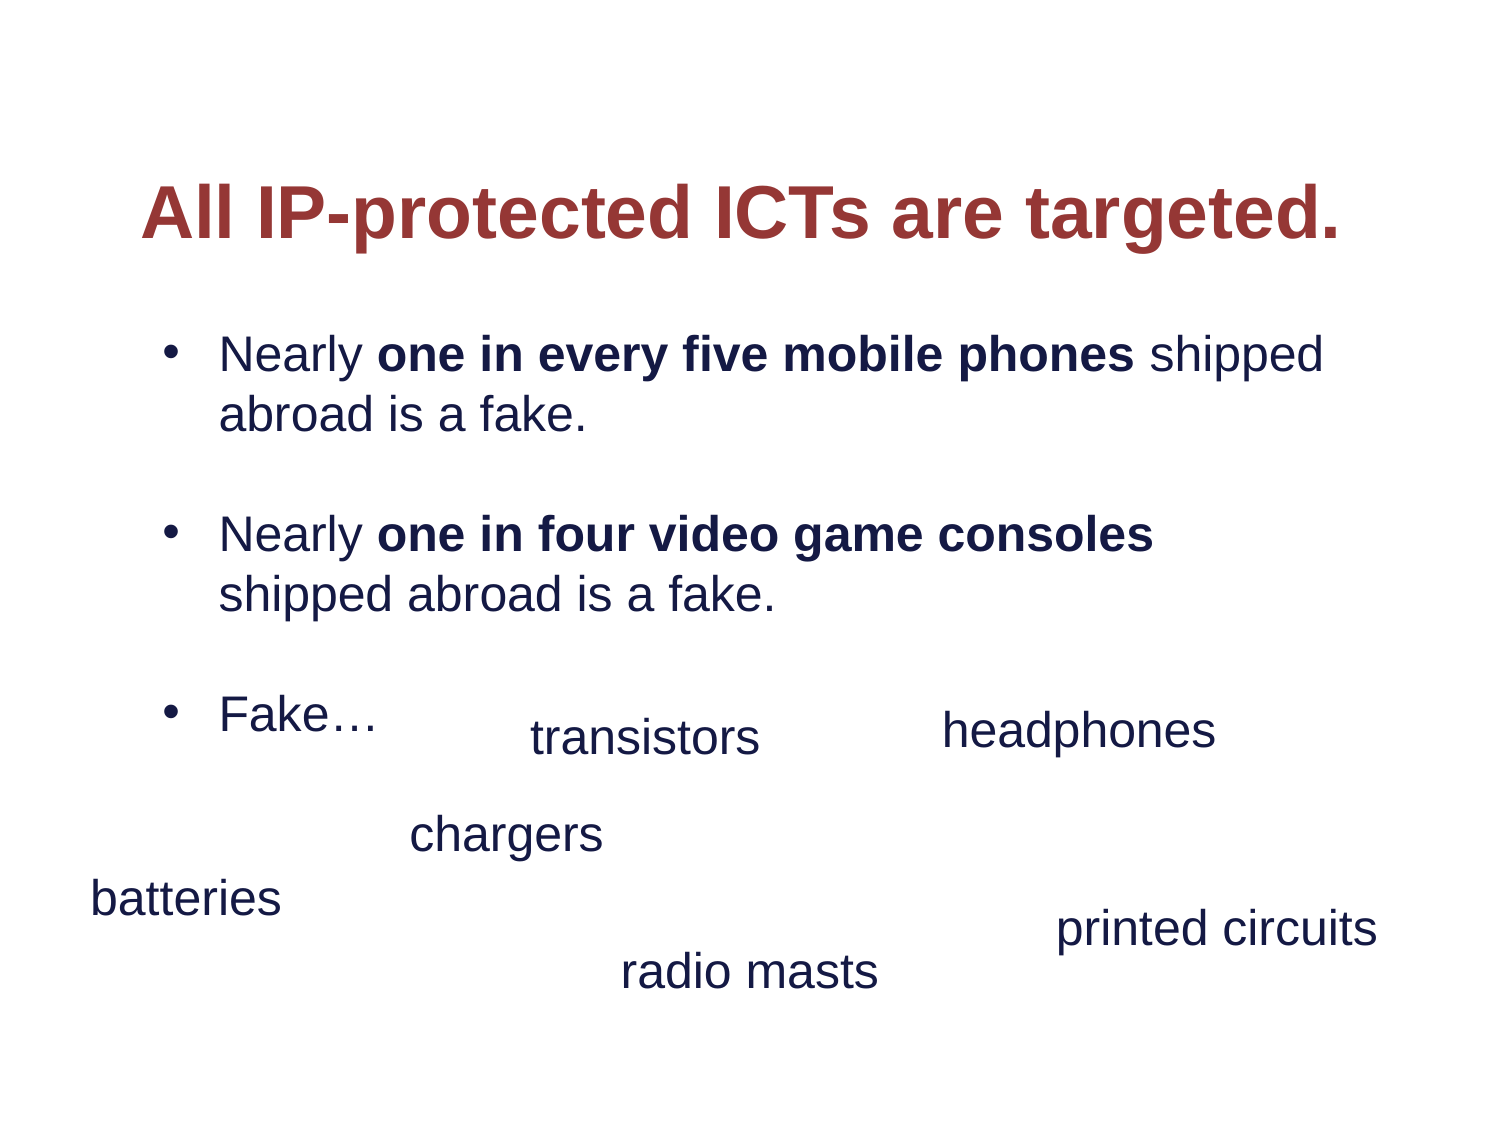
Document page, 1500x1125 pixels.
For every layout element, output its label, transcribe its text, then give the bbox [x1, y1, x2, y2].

text_box Nearly one in every five mobile phones shipped abroad is a fake. Nearly one in four video game consoles shipped abroad is a fake. Fake… [147, 314, 1353, 750]
text_box radio masts [605, 930, 895, 1006]
text_box chargers [394, 793, 633, 869]
text_box transistors [515, 697, 776, 772]
text_box headphones [927, 690, 1270, 765]
text_box batteries [75, 857, 297, 933]
text_box printed circuits [1041, 888, 1394, 963]
title All IP-protected ICTs are targeted. [76, 101, 1427, 315]
